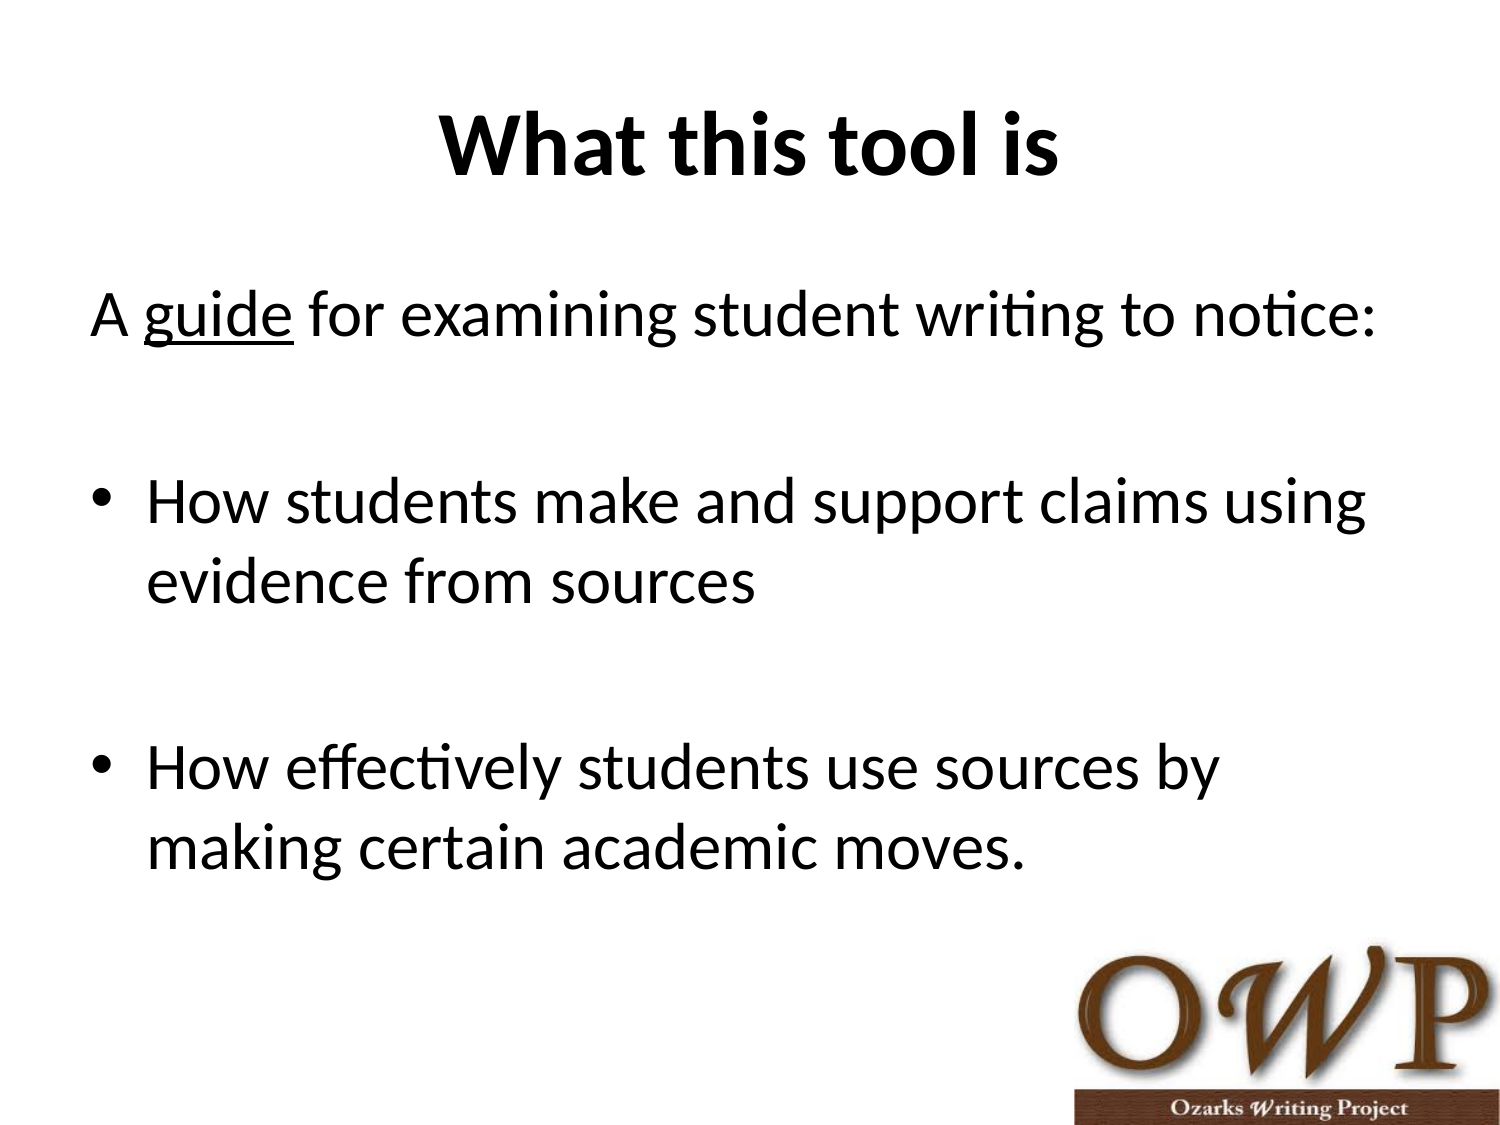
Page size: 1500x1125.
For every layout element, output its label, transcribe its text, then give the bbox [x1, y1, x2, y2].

title What this tool is [75, 45, 1425, 233]
picture [1074, 937, 1500, 1125]
list A guide for examining student writing to notice: How students make and support claims using evidence from sources How effectively students use sources by making certain academic moves. [75, 262, 1425, 1005]
